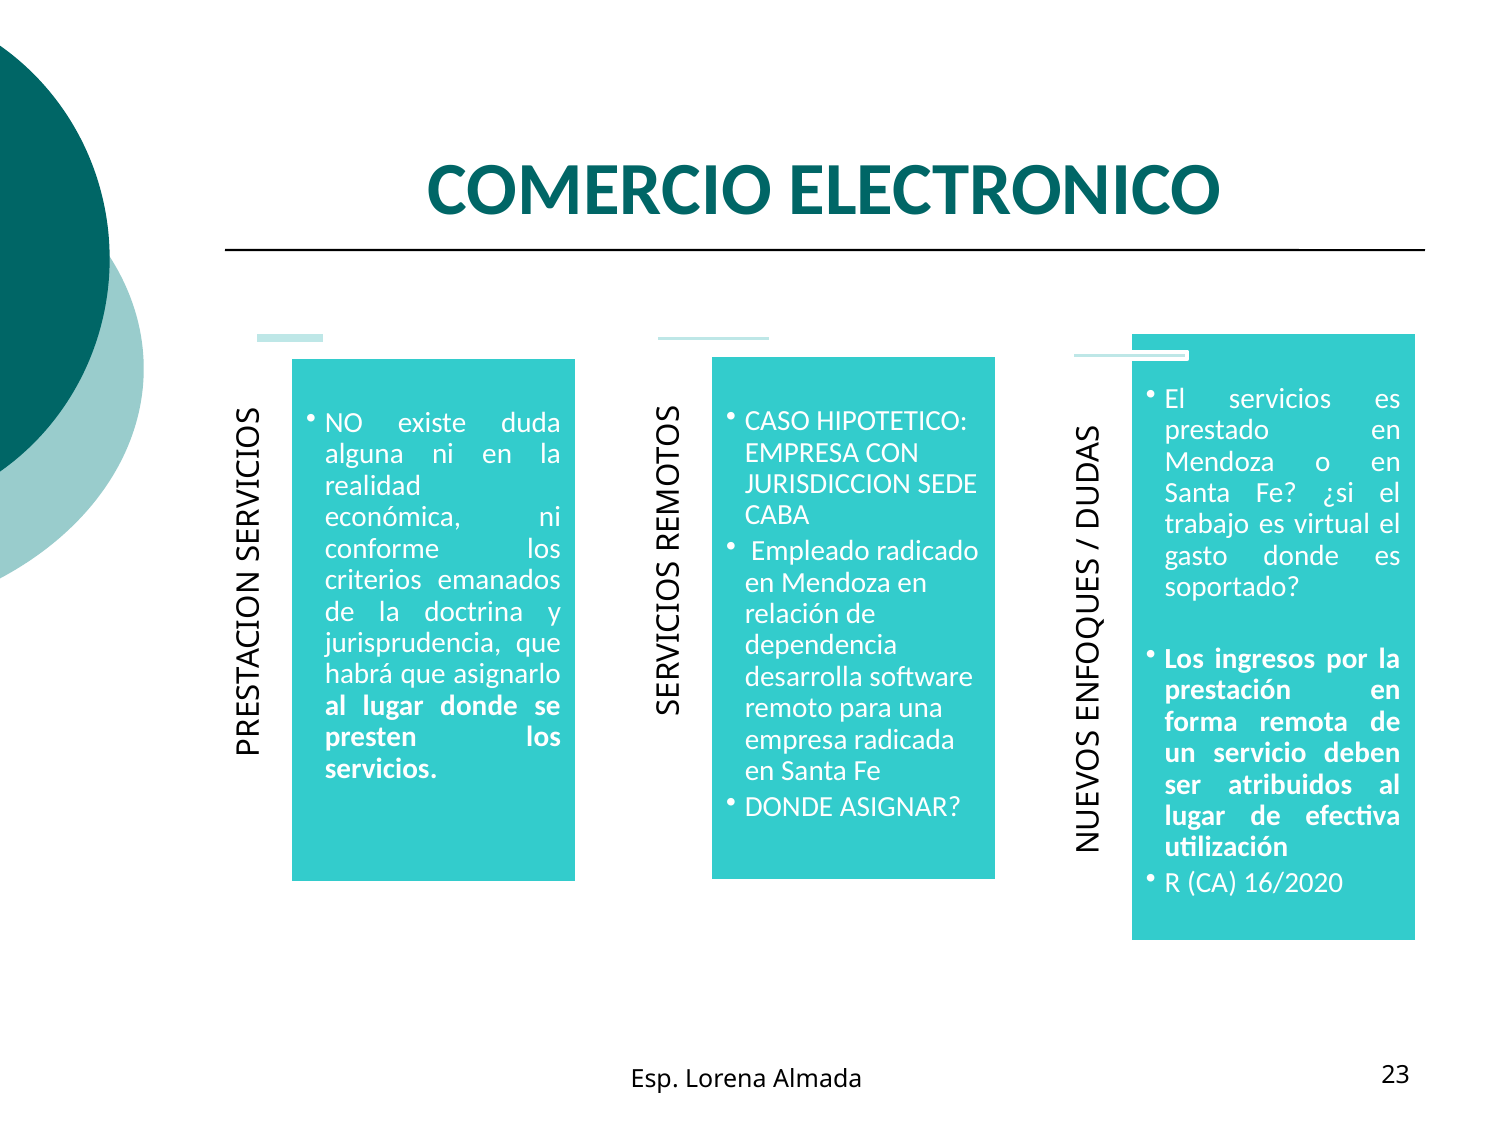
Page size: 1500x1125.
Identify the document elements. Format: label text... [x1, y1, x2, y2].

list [224, 299, 1425, 975]
slide_number 23 [1074, 1024, 1426, 1101]
title COMERCIO ELECTRONICO [224, 49, 1425, 237]
footer Esp. Lorena Almada [512, 1024, 988, 1101]
